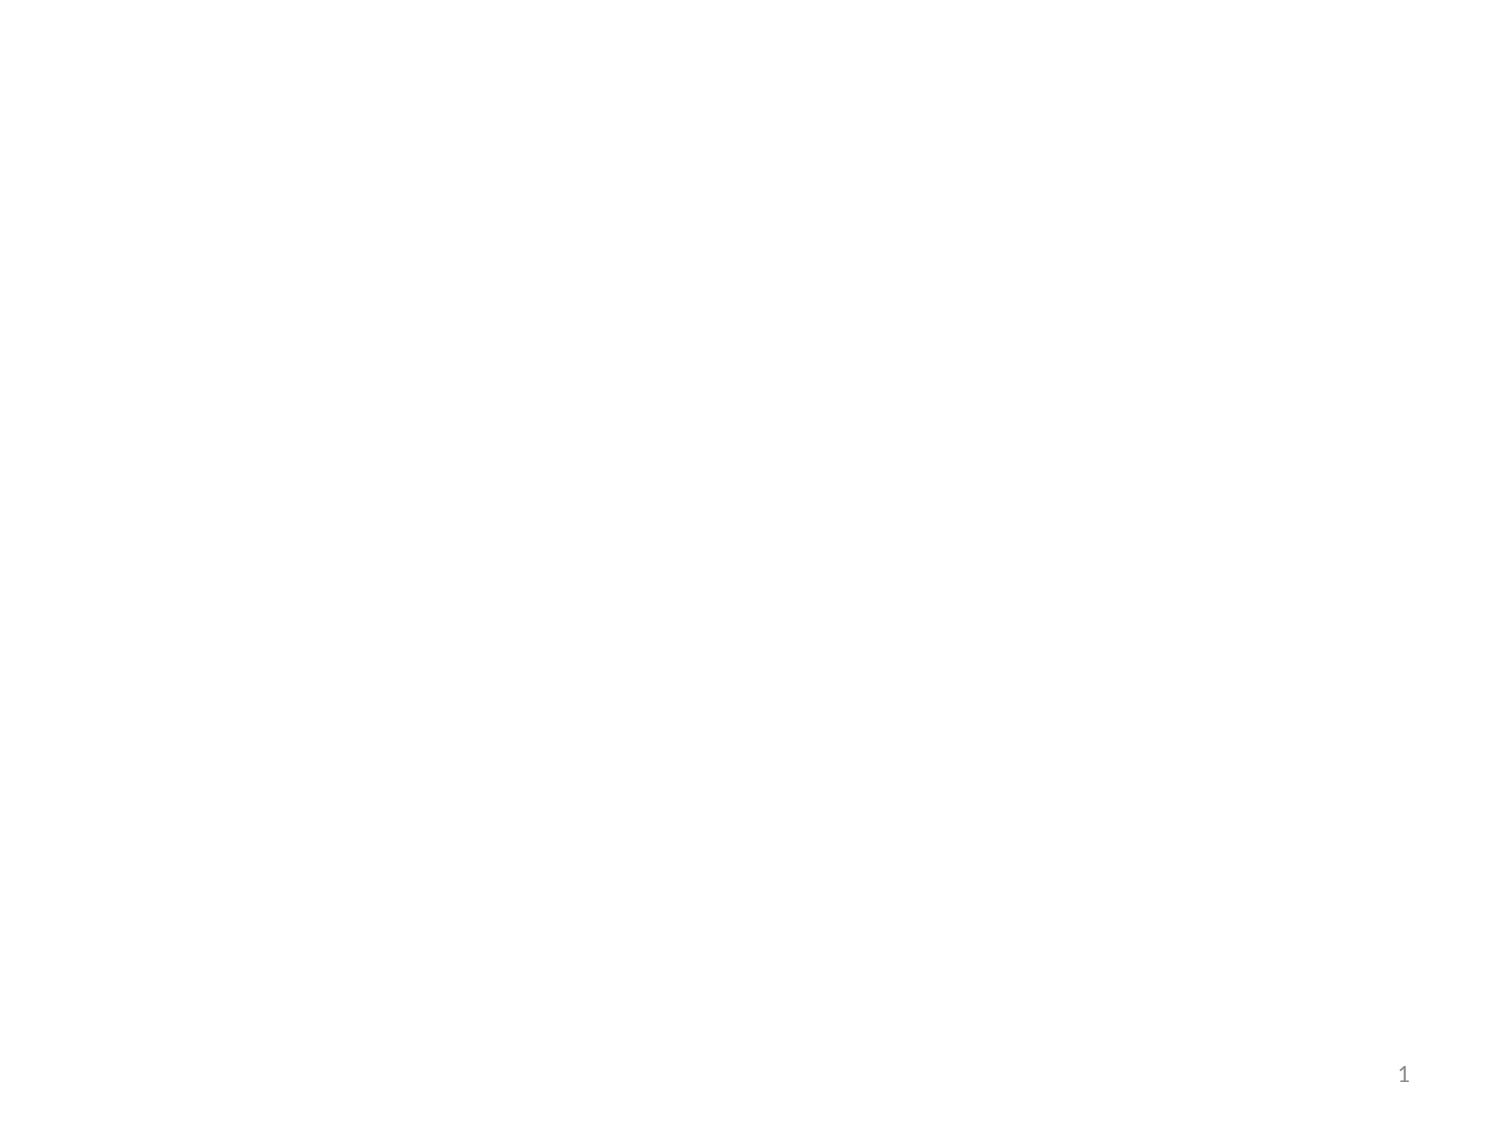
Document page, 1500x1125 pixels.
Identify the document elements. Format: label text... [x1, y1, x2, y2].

slide_number 1 [1074, 1042, 1425, 1103]
